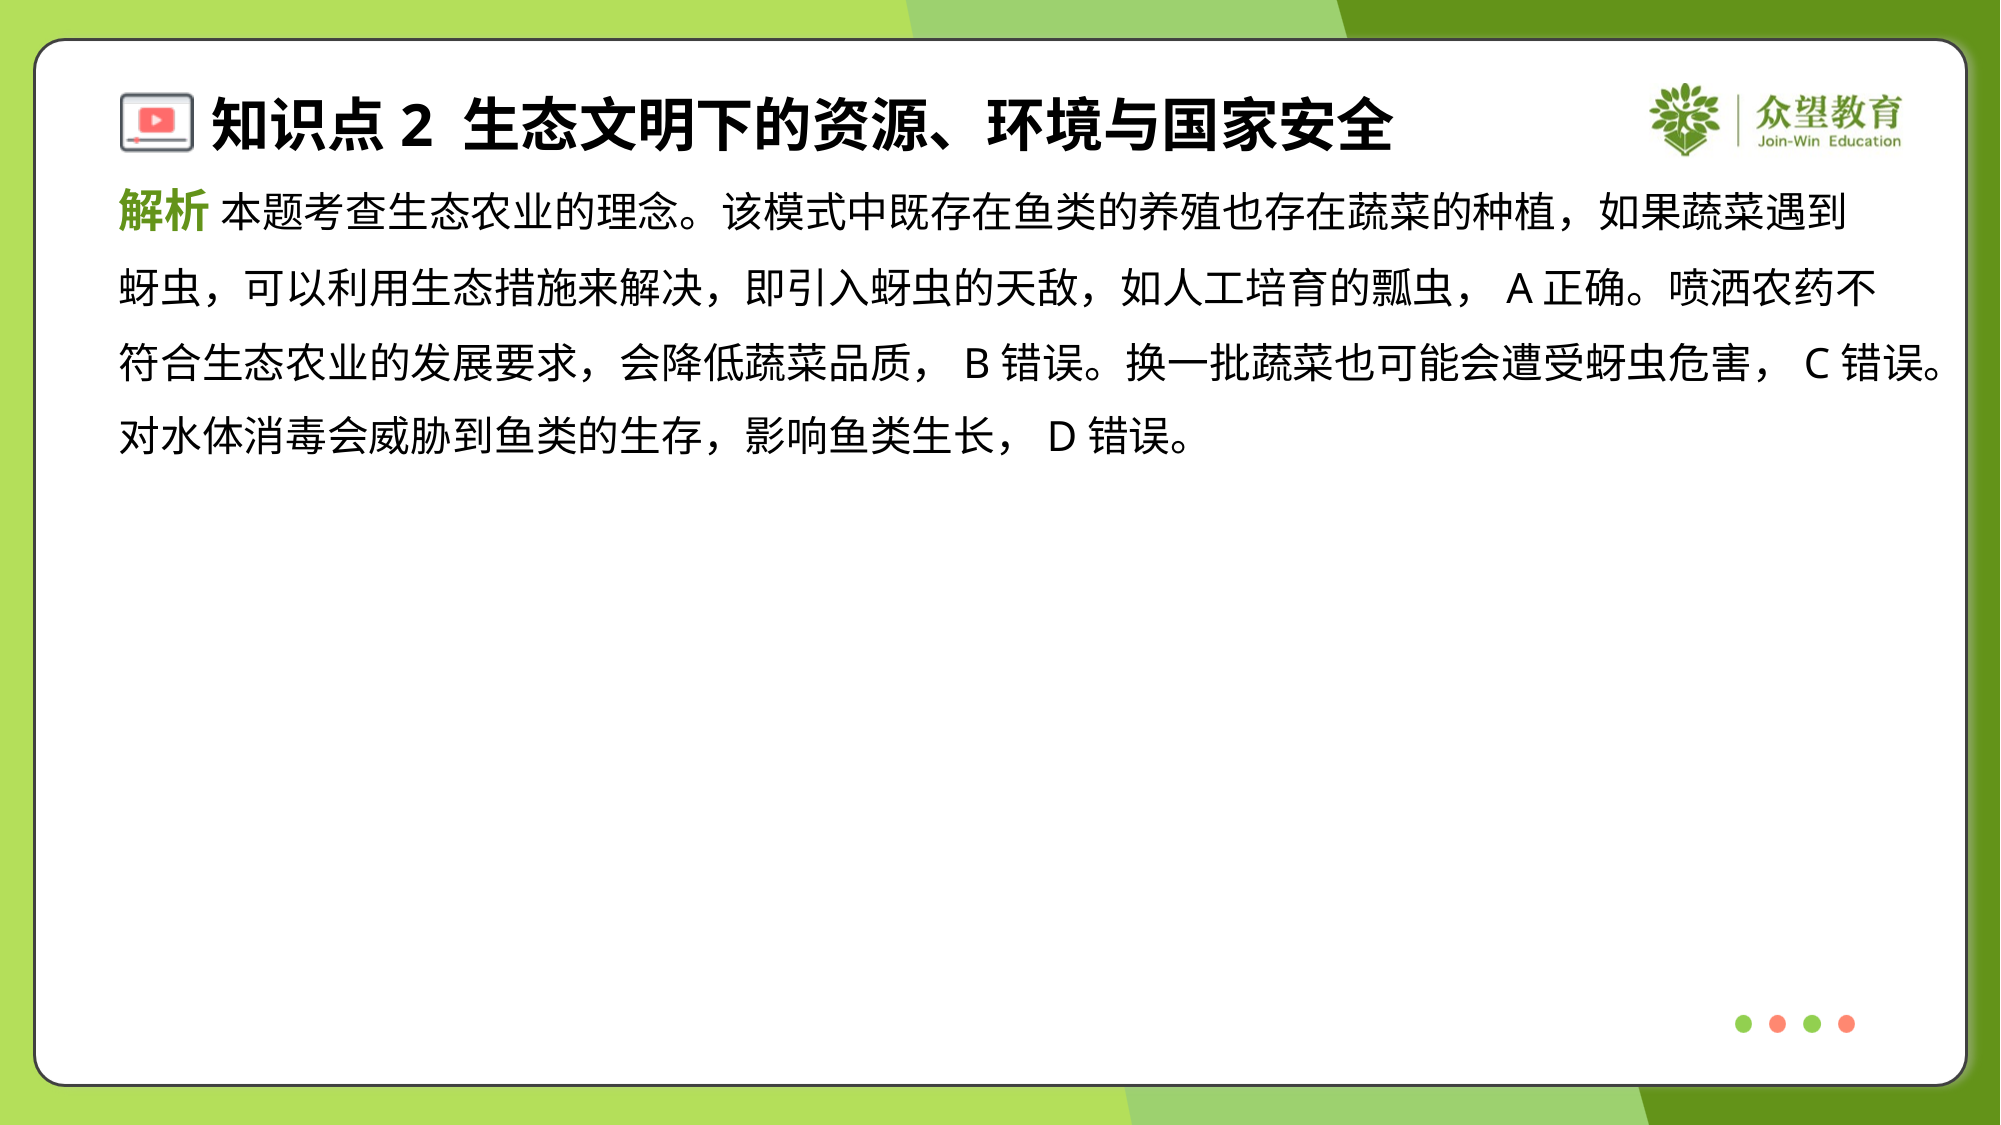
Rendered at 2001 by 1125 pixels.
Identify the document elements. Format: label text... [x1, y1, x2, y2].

picture [0, 0, 2000, 1125]
text_box 解析 本题考查生态农业的理念。该模式中既存在鱼类的养殖也存在蔬菜的种植，如果蔬菜遇到 蚜虫，可以利用生态措施来解决，即引入蚜虫的天敌，如人工培育的瓢虫，A正确。喷洒农药不 符合生态农业的发展要求，会降低蔬菜品质，B错误。换一批蔬菜也可能会遭受蚜虫危害，C错误。 对水体消毒会威胁到鱼类的生存，影响鱼类生长，D错误。 [118, 159, 1883, 452]
